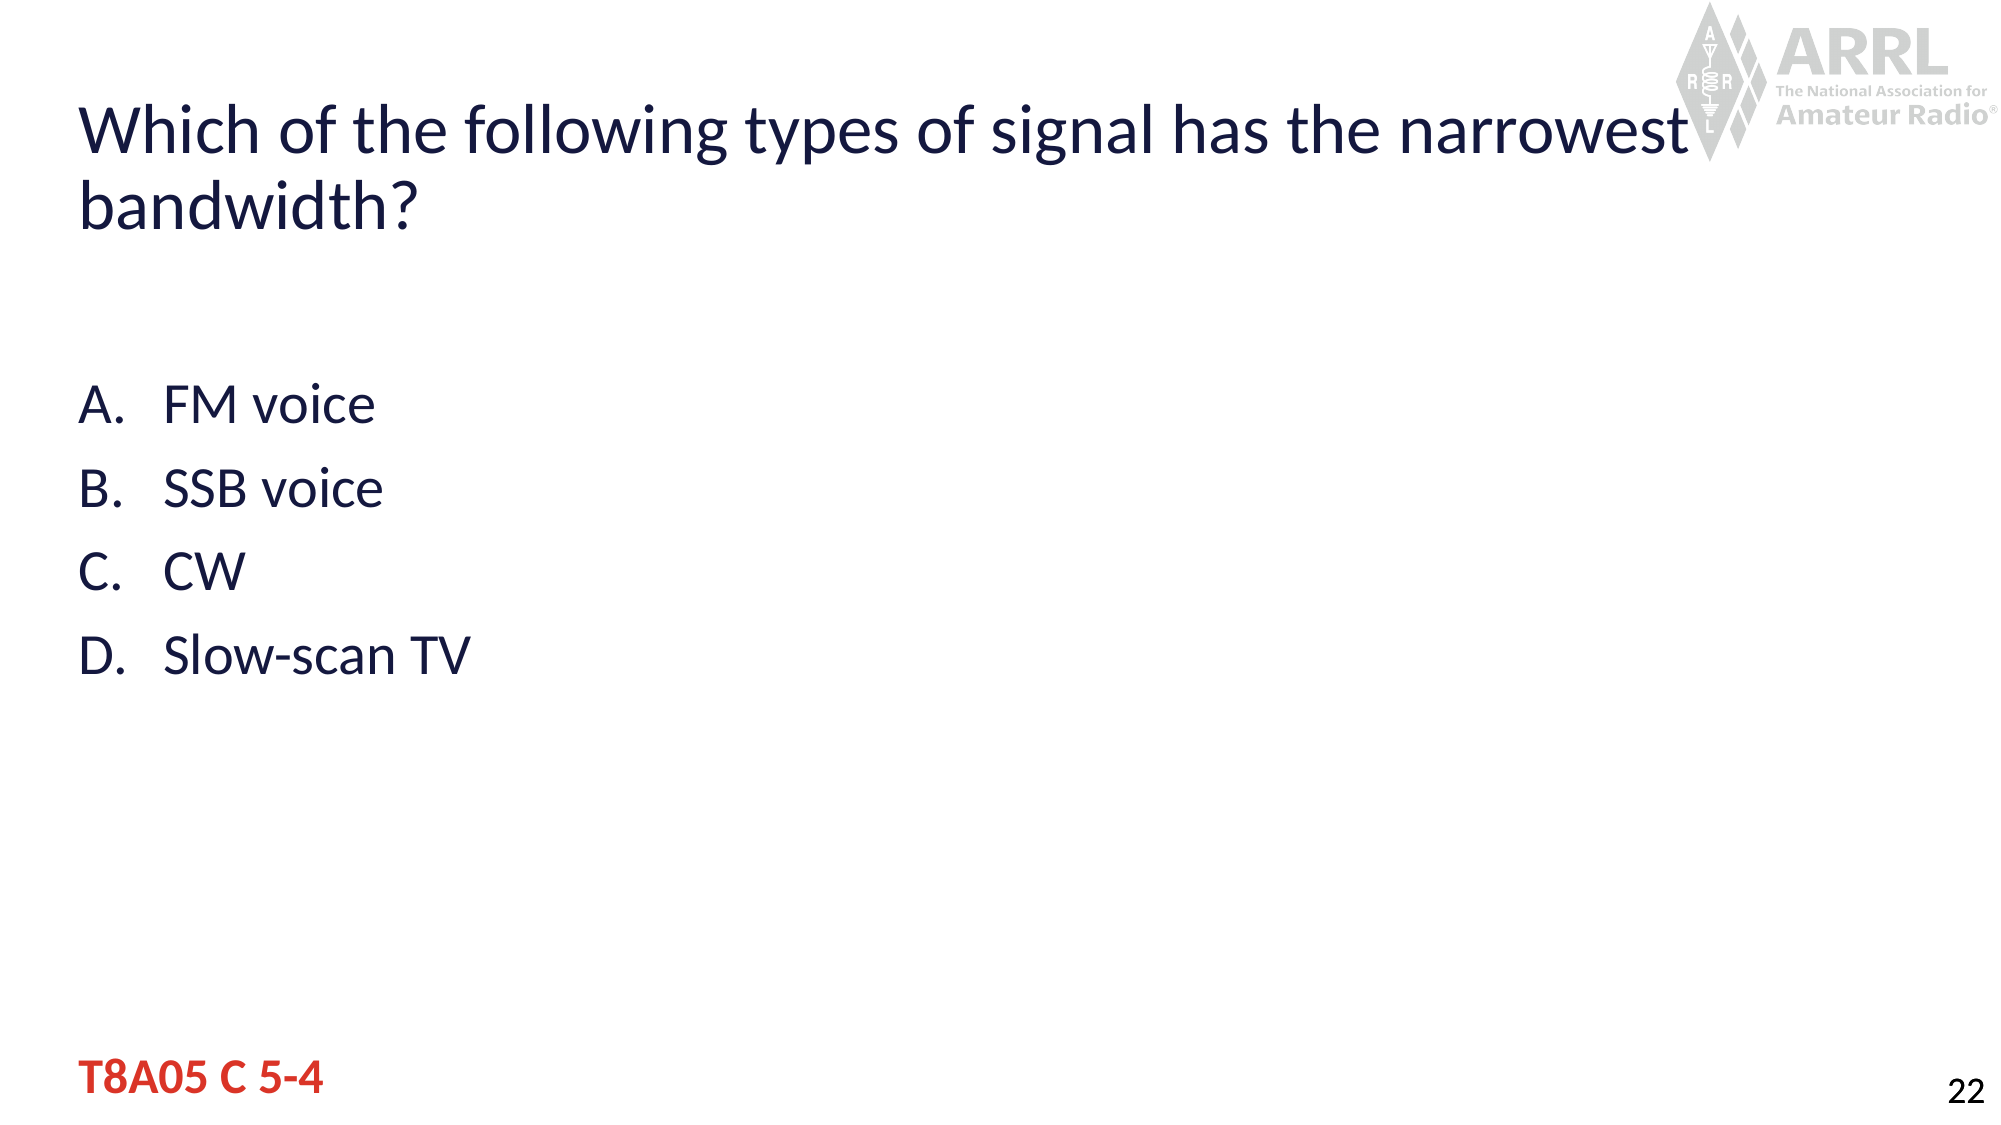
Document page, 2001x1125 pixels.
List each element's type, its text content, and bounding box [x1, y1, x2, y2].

text_box T8A05 C 5-4 [63, 1036, 921, 1112]
picture [1674, 0, 2000, 164]
title Which of the following types of signal has the narrowest bandwidth? [63, 59, 1863, 278]
list FM voice SSB voice CW Slow-scan TV [63, 365, 1863, 989]
